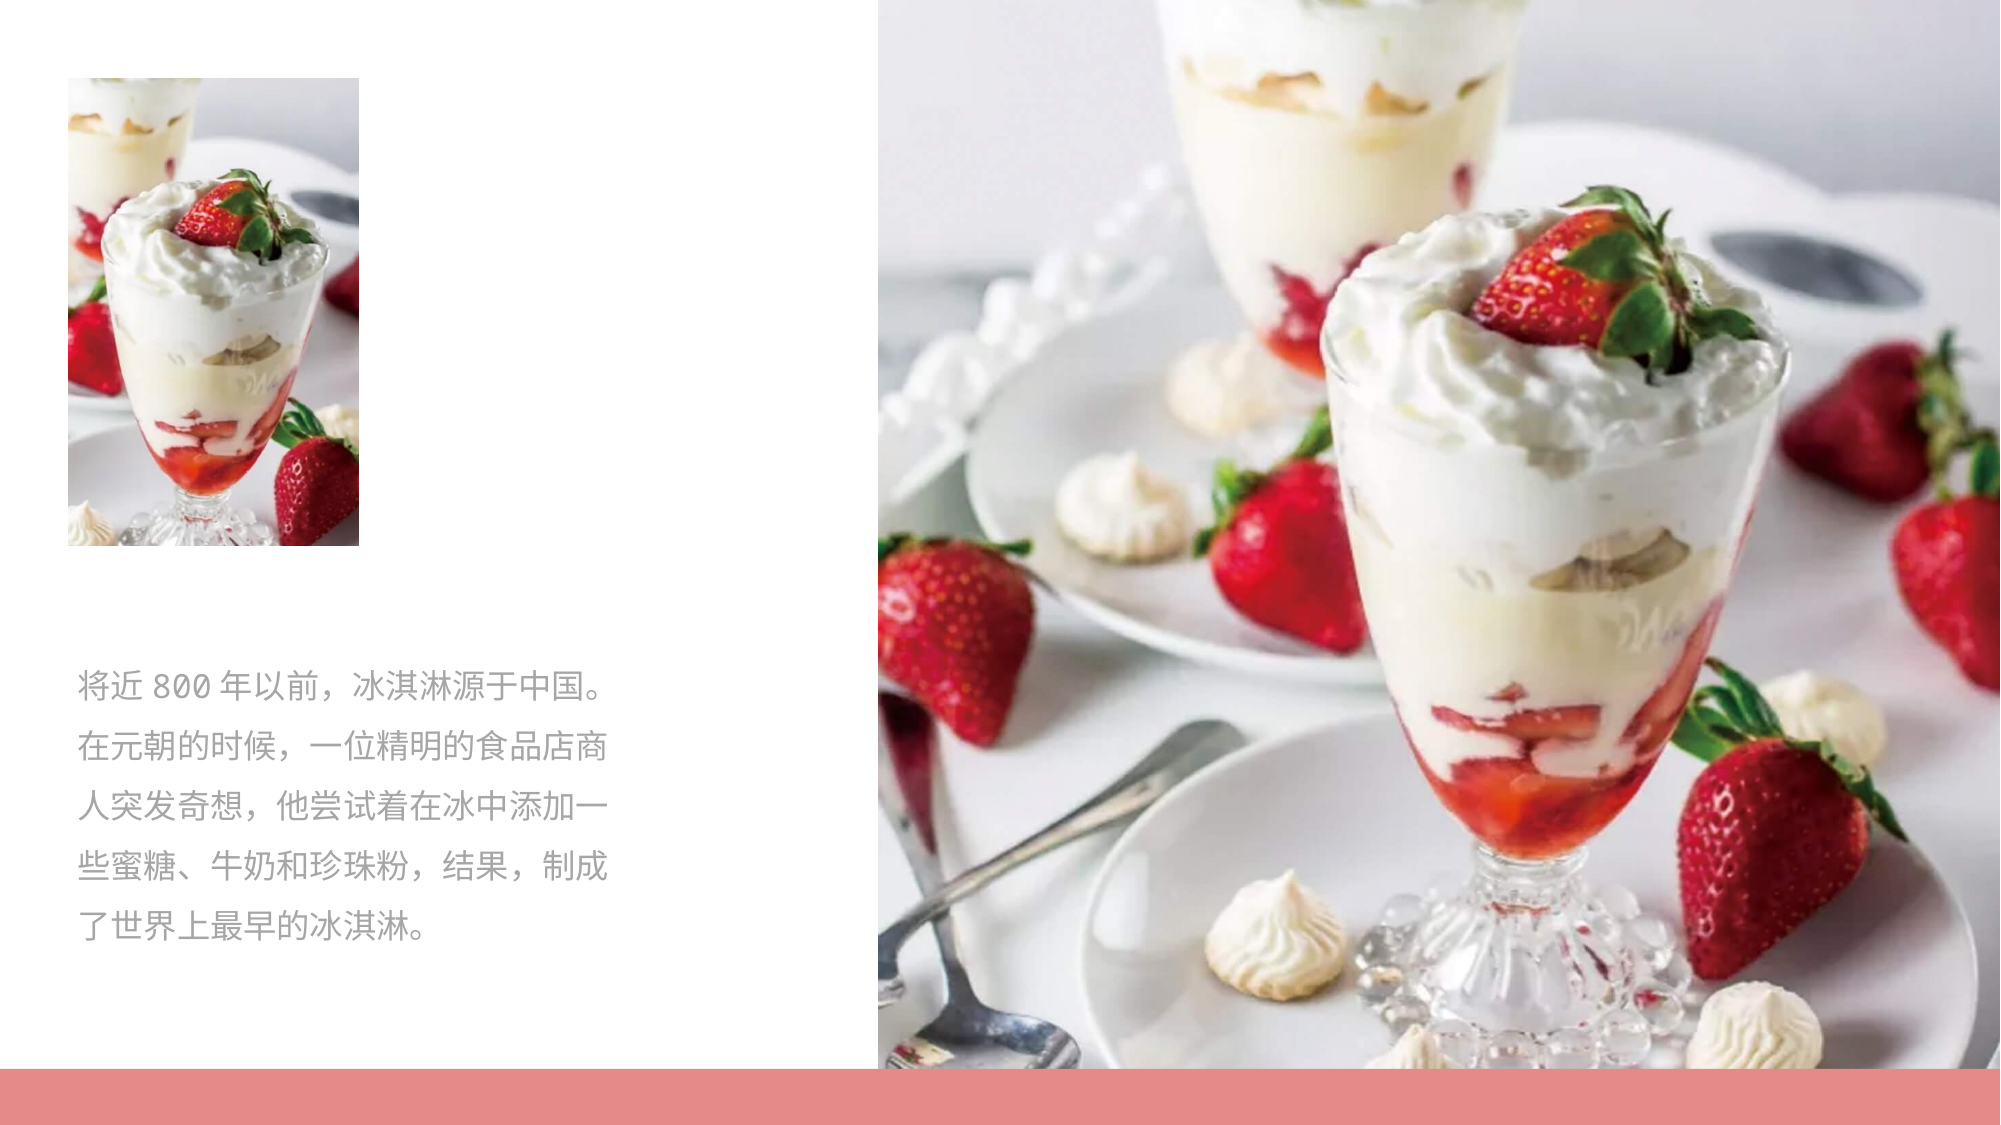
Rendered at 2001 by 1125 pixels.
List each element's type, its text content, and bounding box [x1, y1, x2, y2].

text_box [0, 1068, 878, 1125]
text_box 将近800年以前，冰淇淋源于中国。在元朝的时候，一位精明的食品店商人突发奇想，他尝试着在冰中添加一些蜜糖、牛奶和珍珠粉，结果，制成了世界上最早的冰淇淋。 [62, 637, 655, 953]
picture [67, 78, 359, 546]
picture [878, 0, 2000, 1125]
